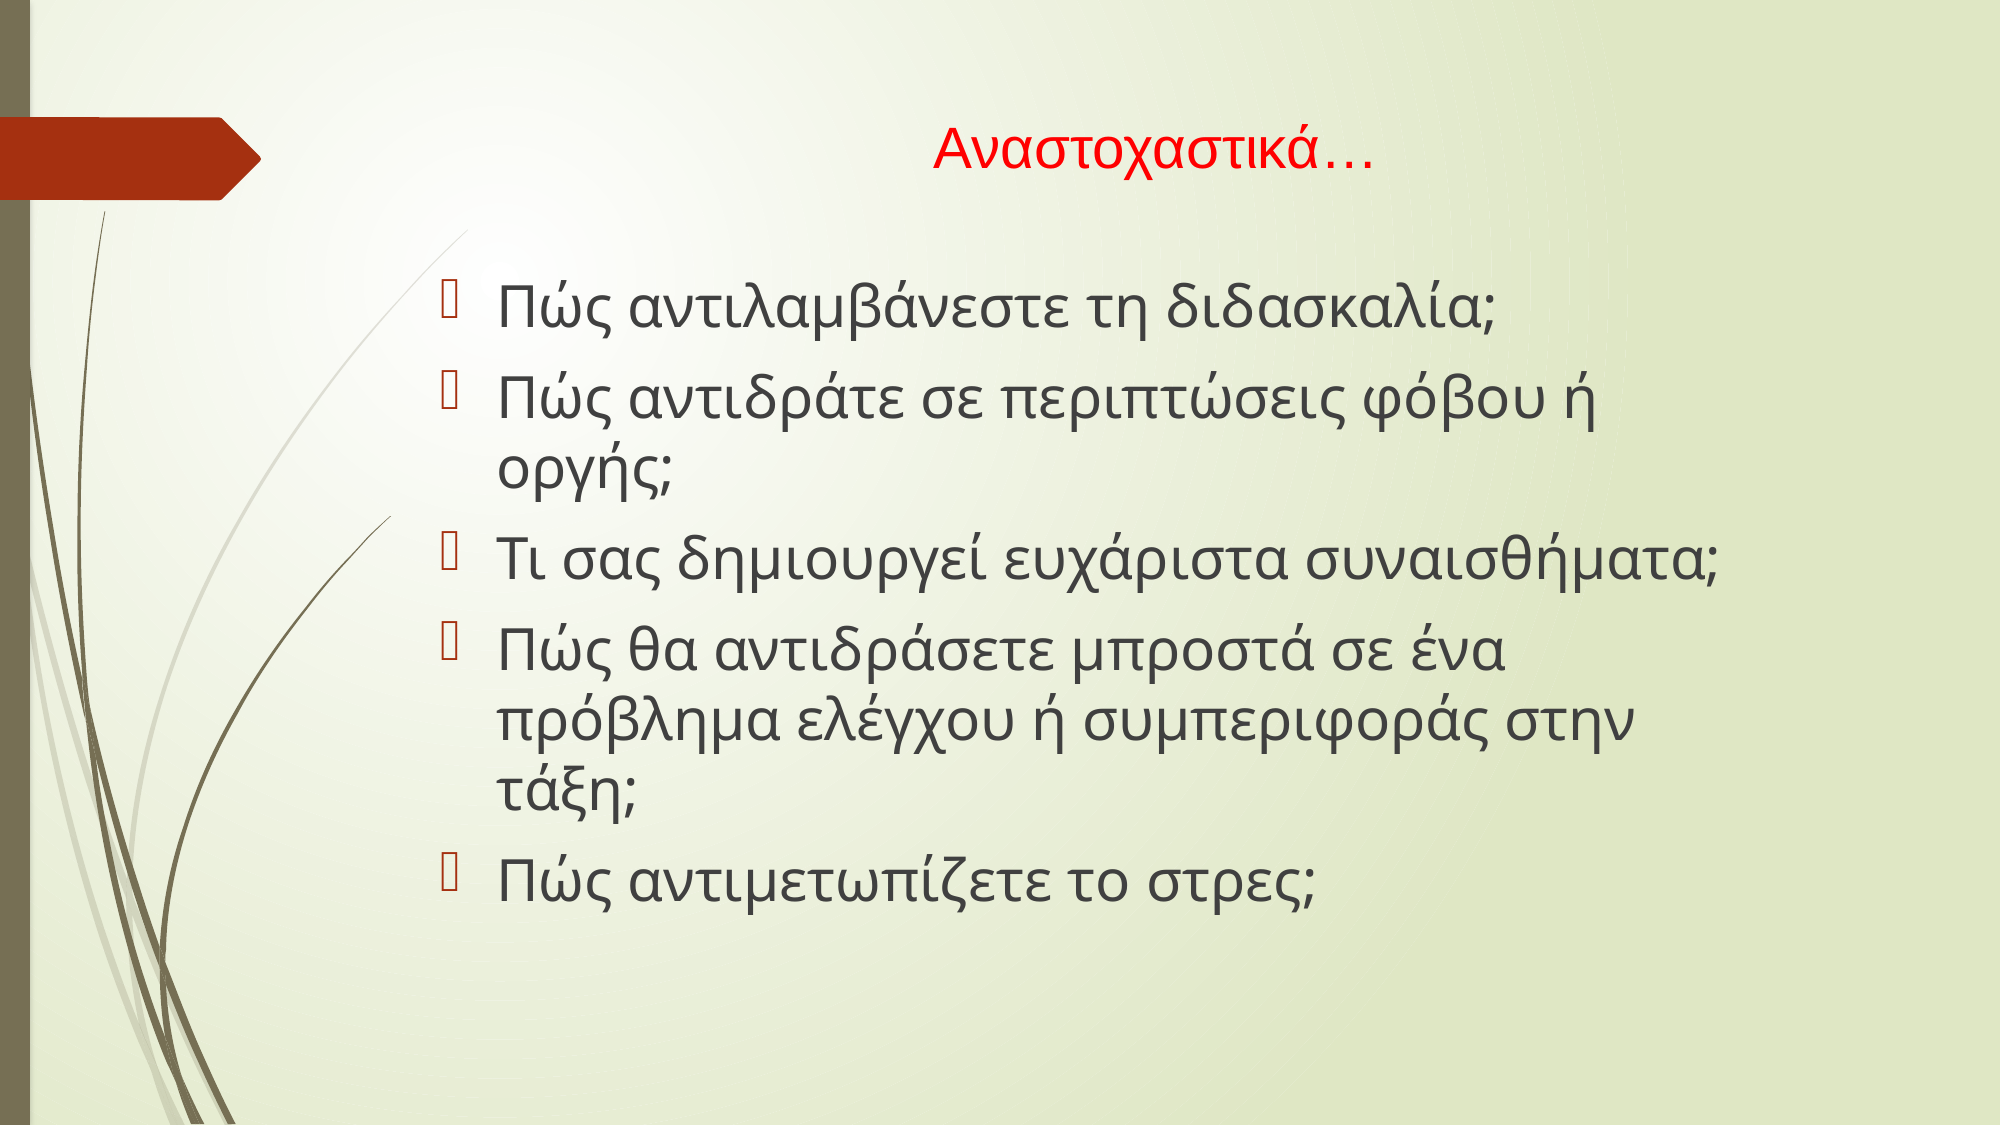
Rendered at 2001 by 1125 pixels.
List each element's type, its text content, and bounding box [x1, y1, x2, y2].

list Πώς αντιλαμβάνεστε τη διδασκαλία; Πώς αντιδράτε σε περιπτώσεις φόβου ή οργής; Τι σας δημιουργεί ευχάριστα συναισθήματα; Πώς θα αντιδράσετε μπροστά σε ένα πρόβλημα ελέγχου ή συμπεριφοράς στην τάξη; Πώς αντιμετωπίζετε το στρες; [424, 262, 1800, 970]
title Αναστοχαστικά… [425, 102, 1888, 228]
